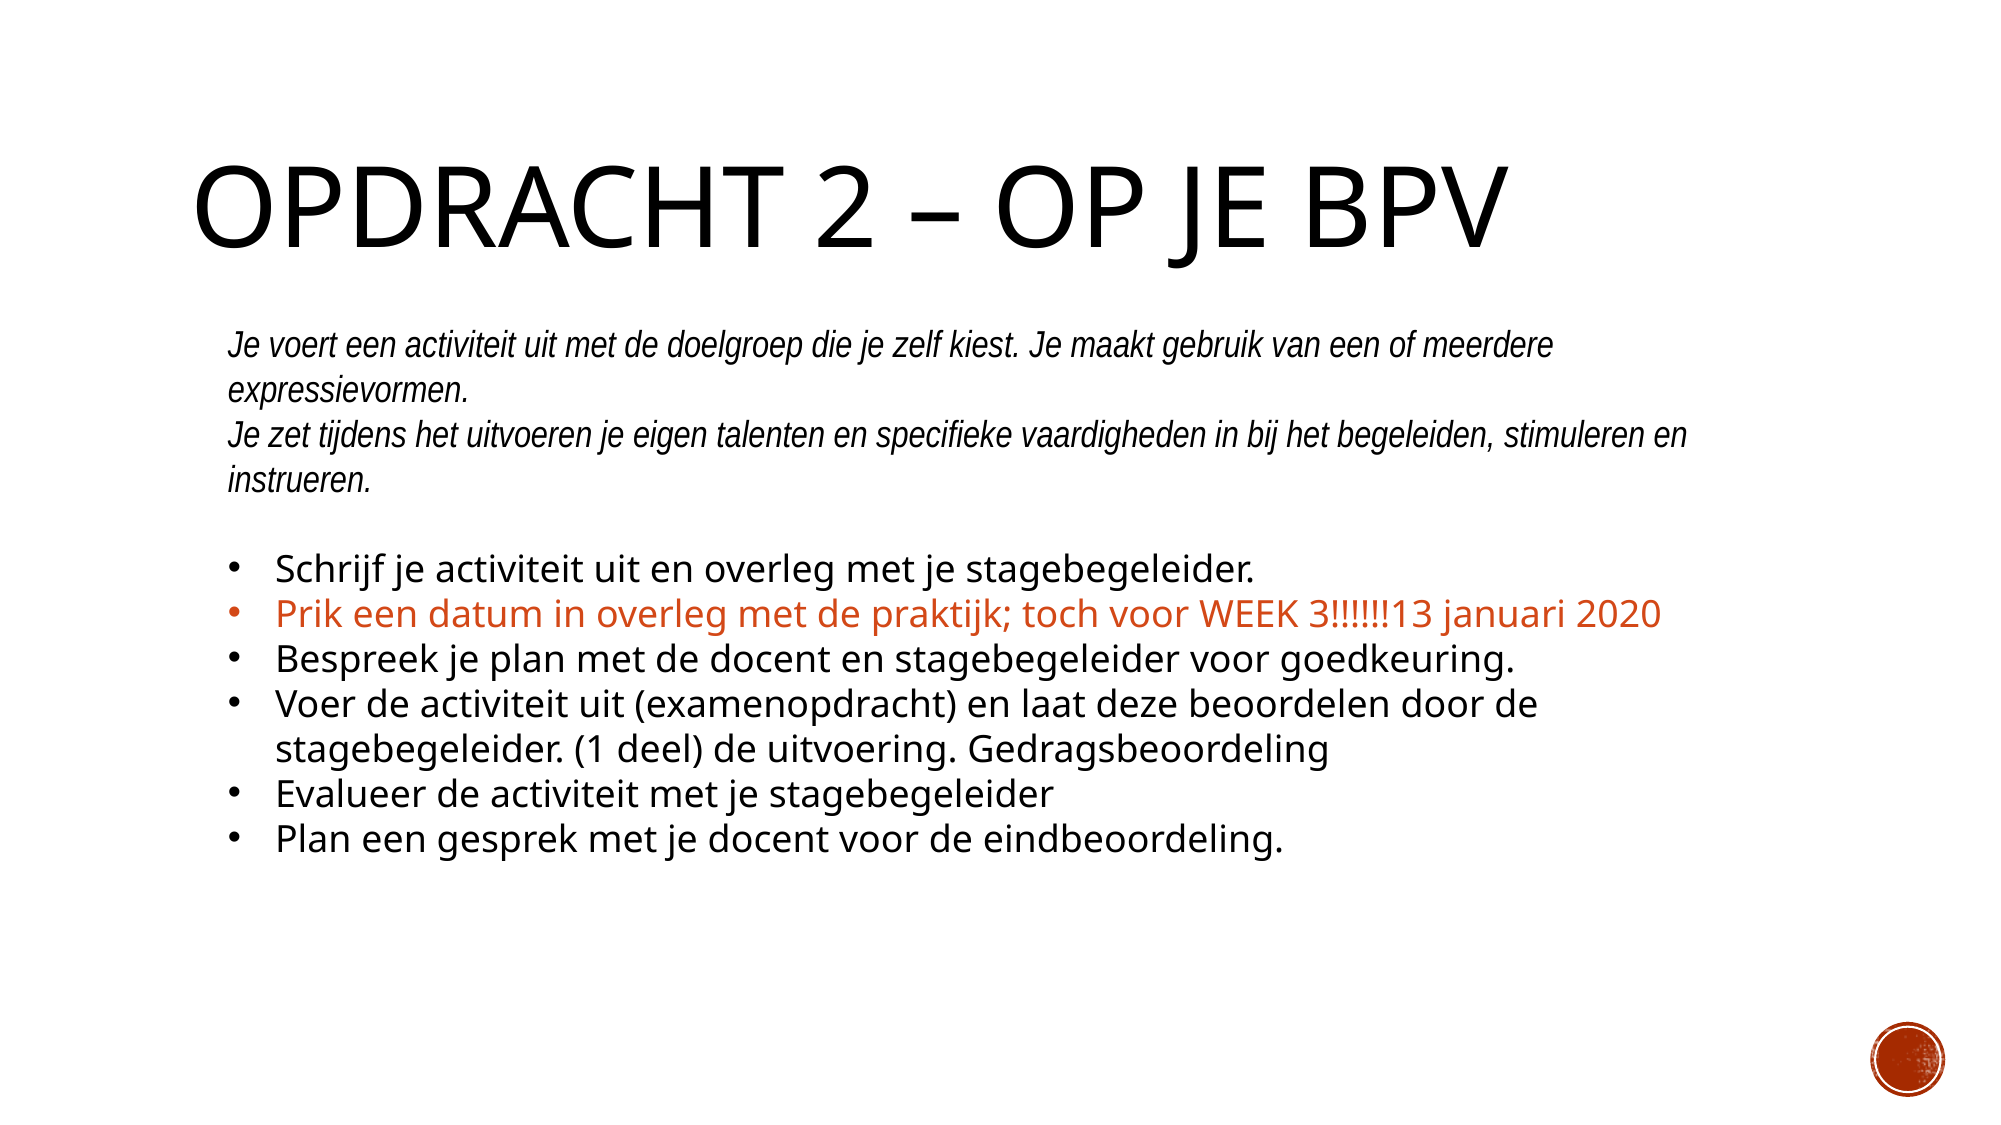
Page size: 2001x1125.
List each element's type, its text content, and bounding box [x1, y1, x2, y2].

title Opdracht 2 – op je bpv [175, 79, 1826, 344]
text_box Je voert een activiteit uit met de doelgroep die je zelf kiest. Je maakt gebruik van een of meerdere expressievormen. Je zet tijdens het uitvoeren je eigen talenten en specifieke vaardigheden in bij het begeleiden, stimuleren en instrueren. Schrijf je activiteit uit en overleg met je stagebegeleider. Prik een datum in overleg met de praktijk; toch voor WEEK 3!!!!!!13 januari 2020 Bespreek je plan met de docent en stagebegeleider voor goedkeuring. Voer de activiteit uit (examenopdracht) en laat deze beoordelen door de stagebegeleider. (1 deel) de uitvoering. Gedragsbeoordeling Evalueer de activiteit met je stagebegeleider Plan een gesprek met je docent voor de eindbeoordeling. [213, 312, 1776, 912]
